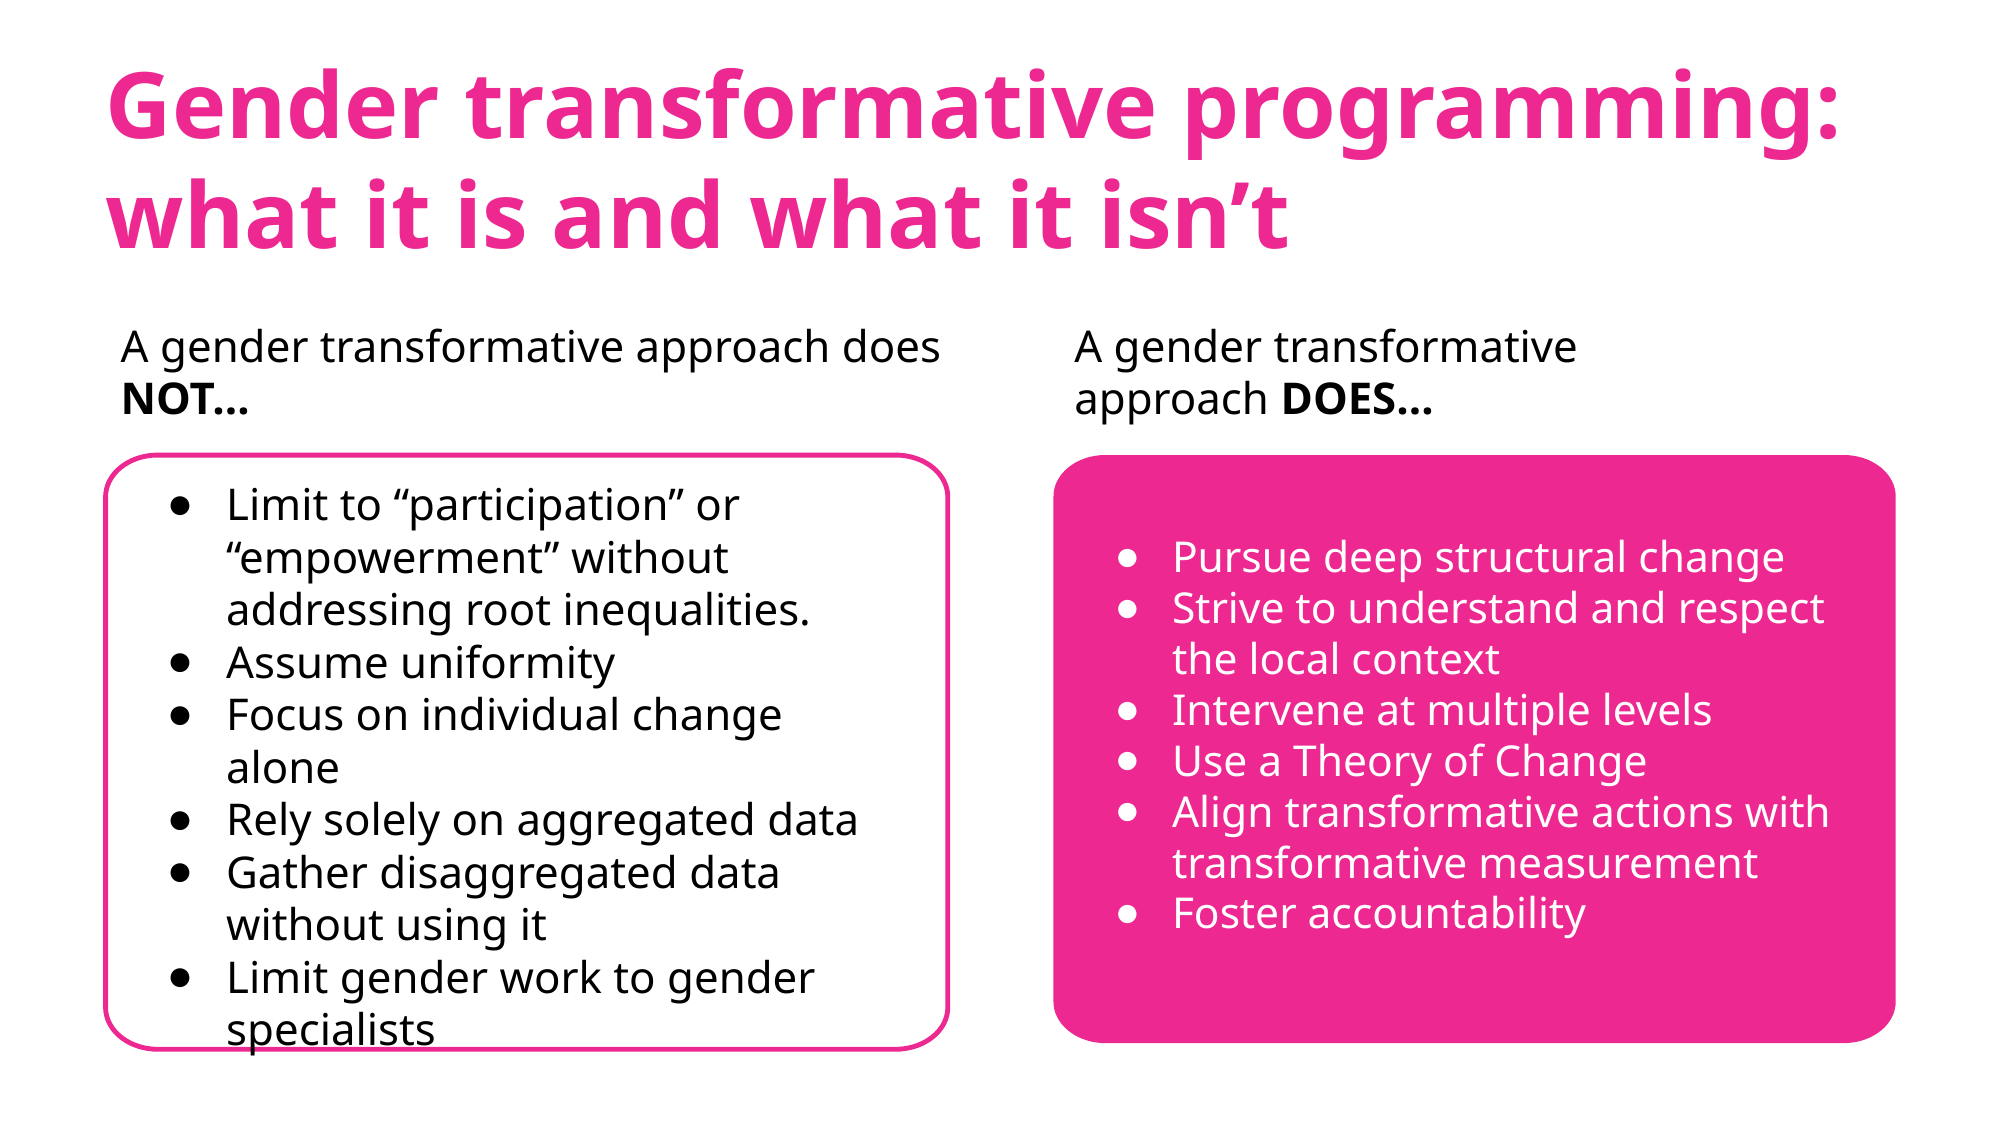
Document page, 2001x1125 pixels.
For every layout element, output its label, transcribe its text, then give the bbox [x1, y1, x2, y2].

text_box A gender transformative approach DOES… [1059, 303, 1799, 363]
title Gender transformative programming: what it is and what it isn’t [105, 47, 1896, 173]
text_box Pursue deep structural change Strive to understand and respect the local context Intervene at multiple levels Use a Theory of Change Align transformative actions with transformative measurement Foster accountability [1084, 515, 1855, 972]
text_box [105, 455, 948, 1049]
text_box [1053, 455, 1896, 1044]
text_box A gender transformative approach does NOT… [105, 303, 1029, 421]
text_box Limit to “participation” or “empowerment” without addressing root inequalities. Assume uniformity Focus on individual change alone Rely solely on aggregated data Gather disaggregated data without using it Limit gender work to gender specialists [136, 461, 907, 1050]
